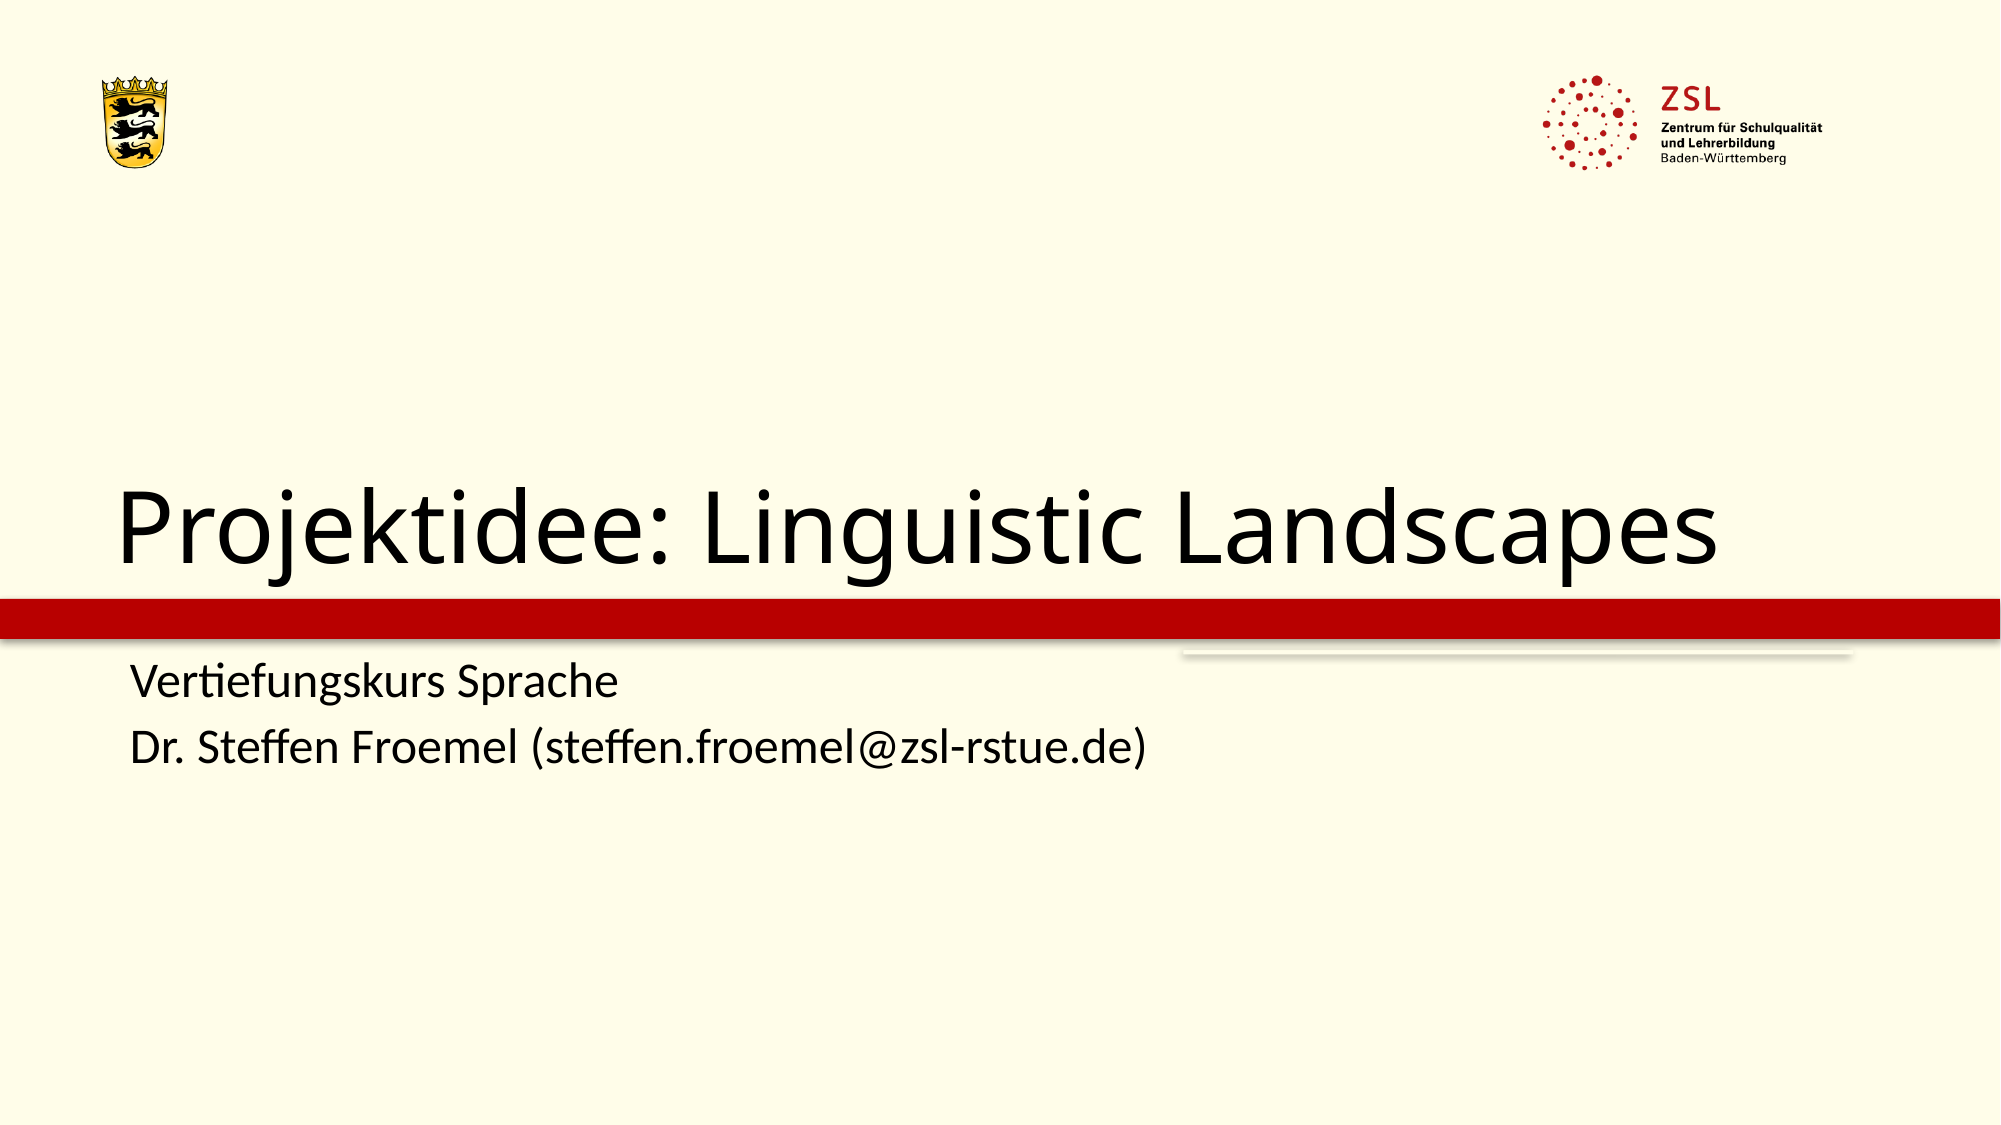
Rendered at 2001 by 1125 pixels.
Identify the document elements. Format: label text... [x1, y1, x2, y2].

picture [99, 73, 171, 172]
picture [1542, 73, 1824, 171]
title Projektidee: Linguistic Landscapes [99, 349, 1923, 591]
subtitle Vertiefungskurs Sprache Dr. Steffen Froemel (steffen.froemel@zsl-rstue.de) [104, 639, 1184, 918]
